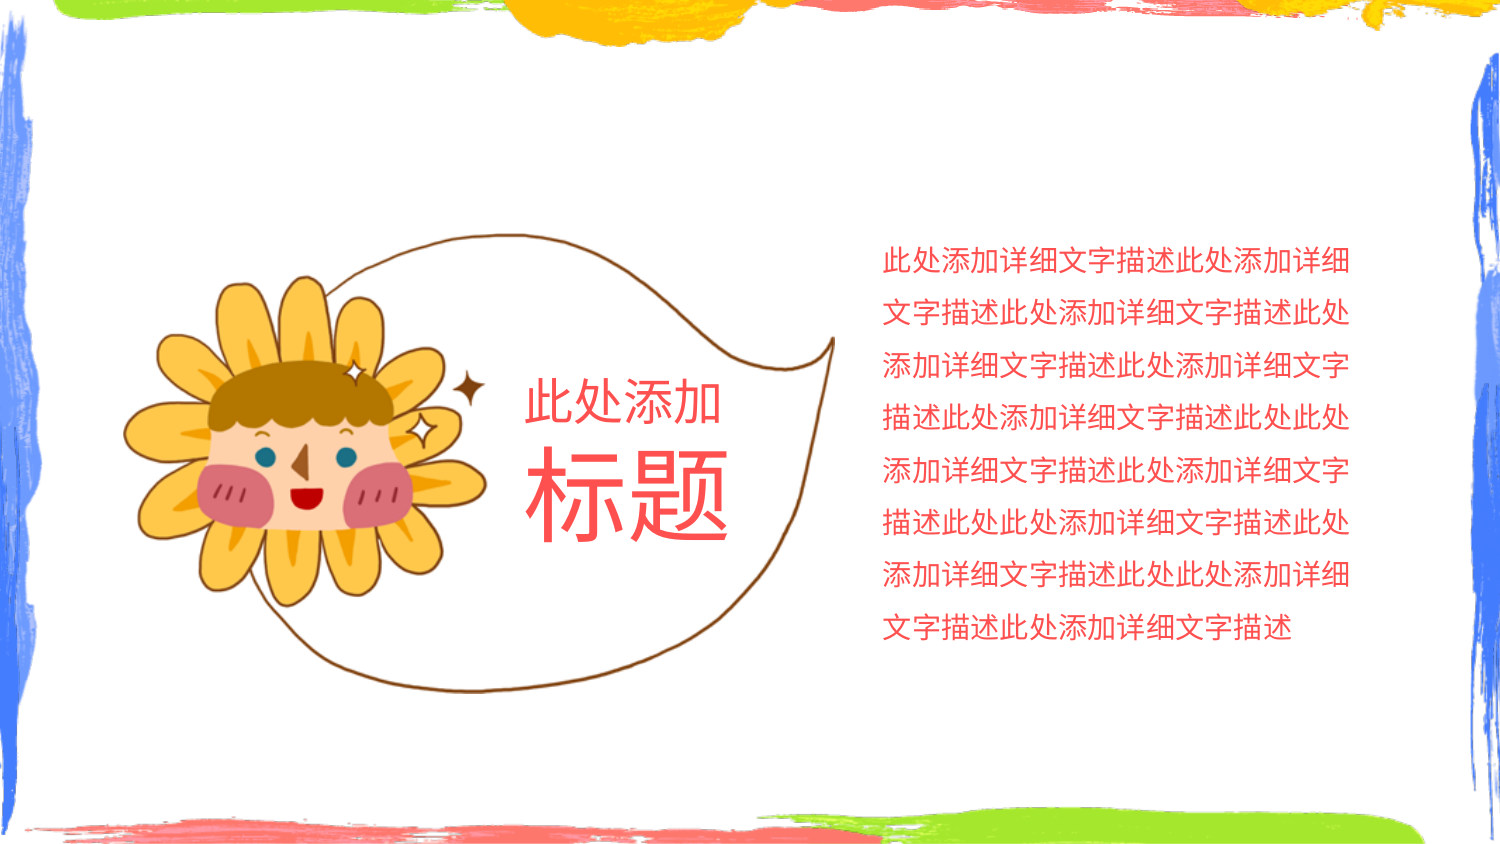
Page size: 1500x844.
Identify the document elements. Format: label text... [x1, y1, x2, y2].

picture [45, 0, 1500, 47]
picture [1471, 53, 1498, 83]
picture [1471, 84, 1500, 382]
picture [757, 807, 1436, 843]
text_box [123, 232, 835, 694]
text_box 此处添加详细文字描述此处添加详细文字描述此处添加详细文字描述此处添加详细文字描述此处添加详细文字描述此处添加详细文字描述此处此处添加详细文字描述此处添加详细文字描述此处此处添加详细文字描述此处添加详细文字描述此处此处添加详细文字描述此处添加详细文字描述 [868, 217, 1376, 652]
picture [25, 817, 910, 843]
picture [0, 4, 43, 835]
picture [1471, 383, 1500, 840]
